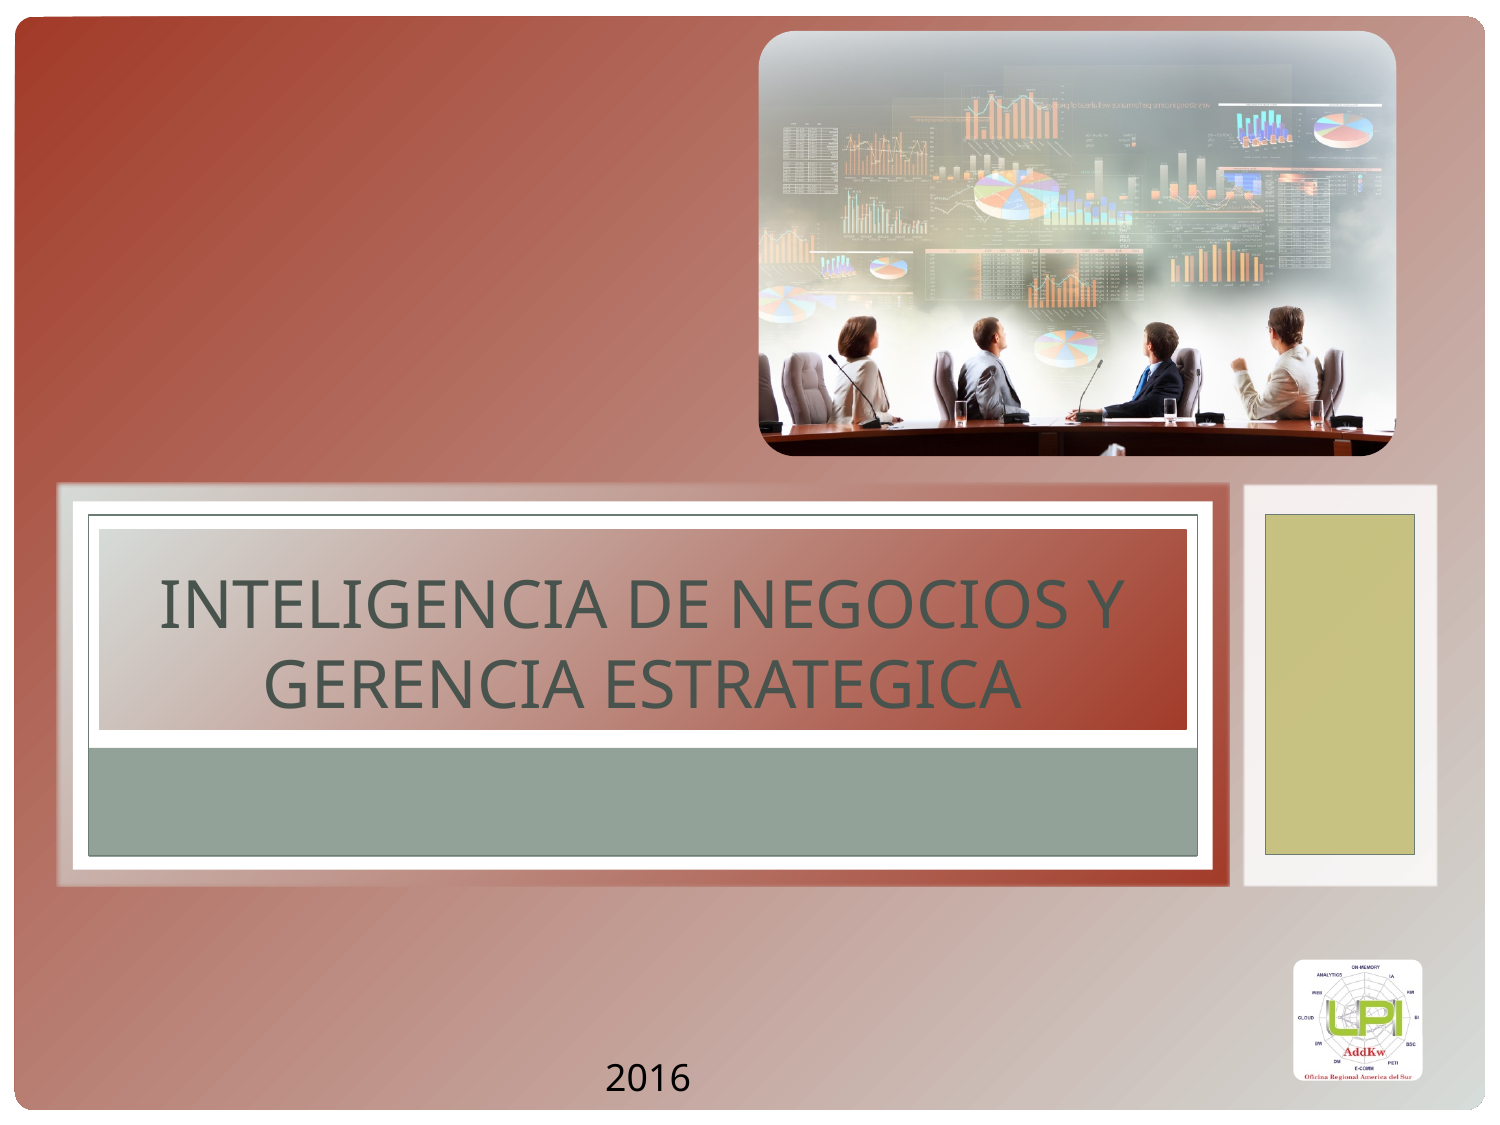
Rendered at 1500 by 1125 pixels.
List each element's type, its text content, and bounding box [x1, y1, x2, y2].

picture [758, 30, 1397, 457]
picture [1293, 959, 1423, 1081]
title Inteligencia de Negocios y gerencia estrategica [99, 529, 1187, 730]
text_box 2016 [590, 1046, 706, 1107]
